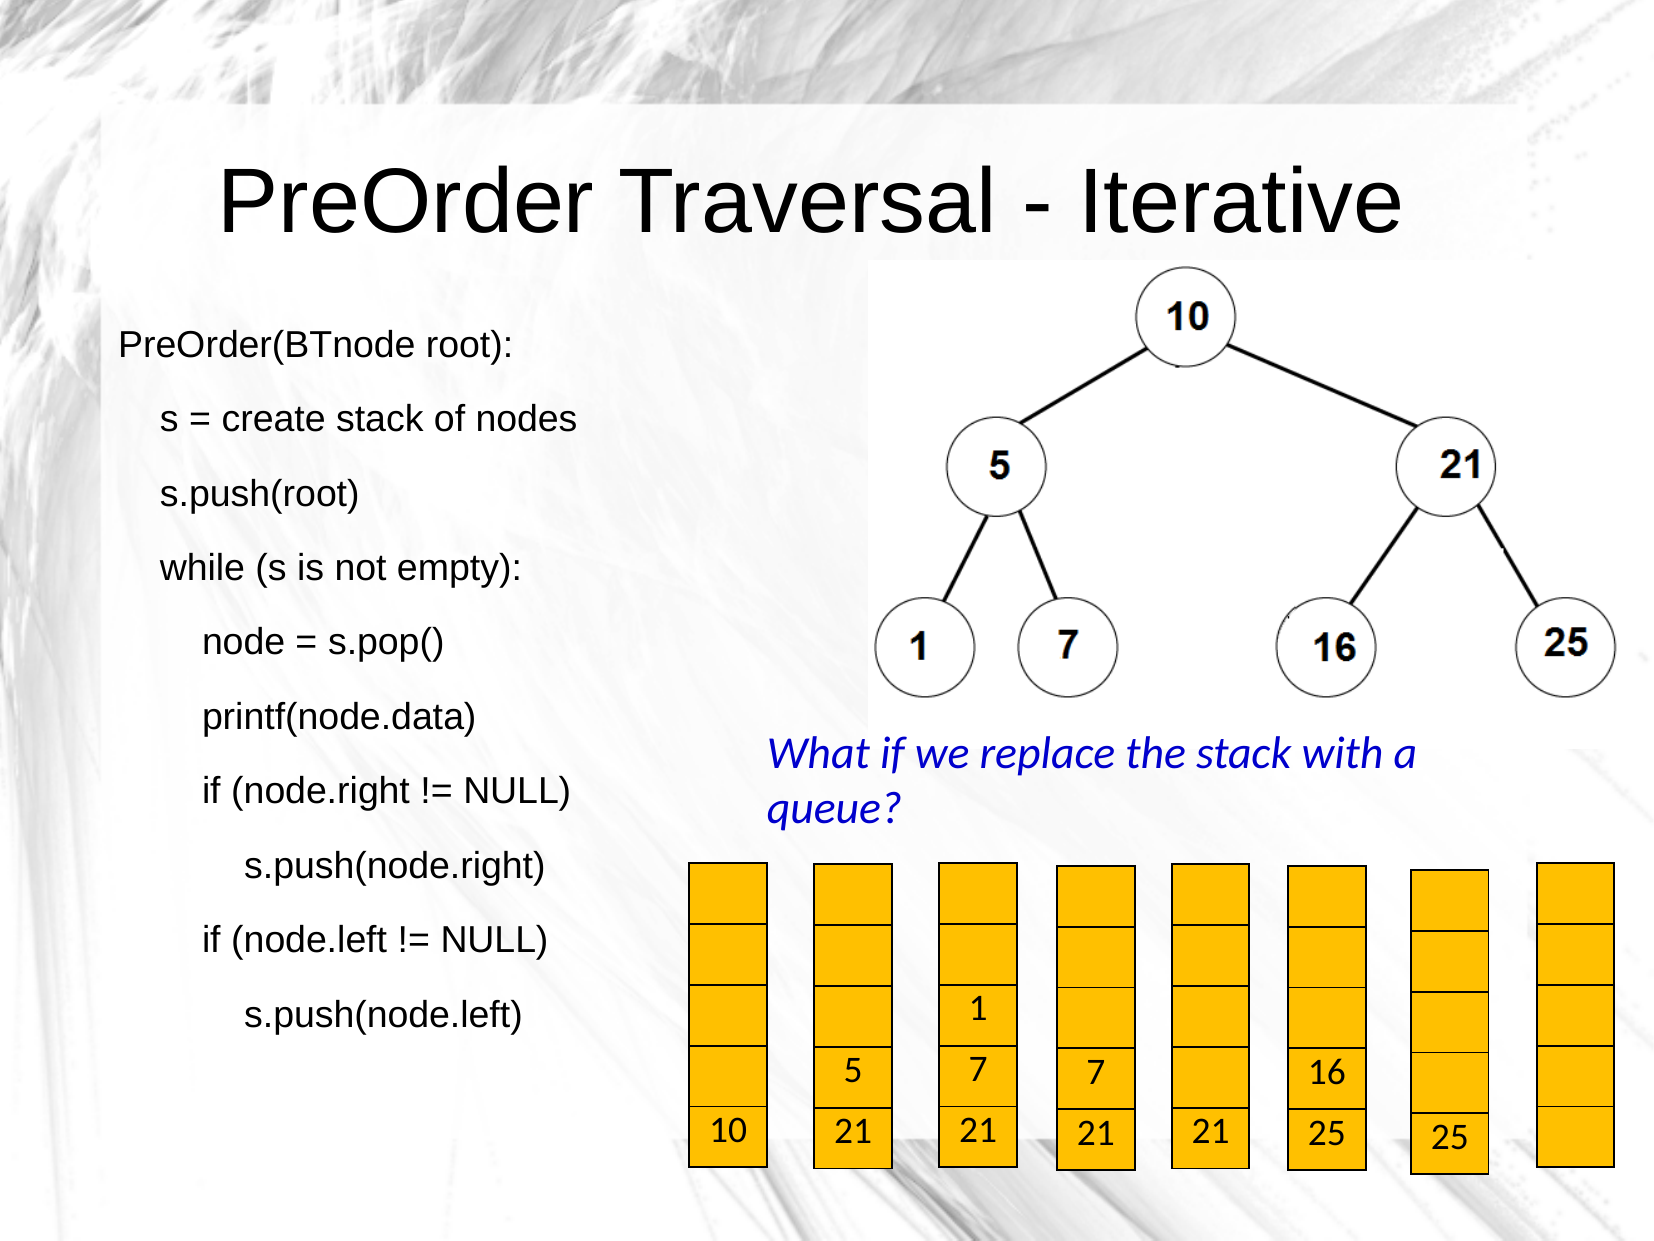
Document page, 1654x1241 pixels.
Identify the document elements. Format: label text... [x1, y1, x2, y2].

table_cell [1173, 1048, 1248, 1107]
table_cell [690, 925, 766, 984]
table_header [1538, 864, 1613, 923]
table_cell [1538, 986, 1613, 1045]
table_header [1289, 867, 1365, 926]
list PreOrder(BTnode root): s = create stack of nodes s.push(root) while (s is not empty): node = s.pop() printf(node.data) if (node.right != NULL) s.push(node.right) if (node.left != NULL) s.push(node.left) [118, 319, 1571, 1102]
table_cell [1289, 928, 1365, 987]
table_cell [1538, 1047, 1613, 1106]
table_cell [1173, 987, 1248, 1046]
table_cell [1538, 925, 1613, 984]
table_cell [940, 925, 1016, 984]
table_header [1058, 867, 1134, 926]
title PreOrder Traversal - Iterative [118, 112, 1506, 281]
table_cell 7 [940, 1047, 1016, 1106]
table_cell [1058, 928, 1134, 987]
table_header [1412, 871, 1488, 930]
table_header [815, 865, 891, 924]
picture [0, 0, 1654, 1241]
table_cell [1289, 988, 1365, 1047]
table_cell 21 [815, 1109, 891, 1168]
table_cell 16 [1289, 1049, 1365, 1108]
table_header [940, 864, 1016, 923]
table_cell [690, 986, 766, 1045]
table_cell [1412, 932, 1488, 991]
table_cell 1 [940, 986, 1016, 1045]
table_header [690, 864, 766, 923]
table_cell 5 [815, 1048, 891, 1107]
table_cell 21 [1058, 1110, 1134, 1169]
table_cell [690, 1047, 766, 1106]
table_cell 7 [1058, 1049, 1134, 1108]
table_cell [1412, 1053, 1488, 1112]
table_cell 10 [690, 1107, 766, 1166]
table_cell [815, 987, 891, 1046]
table_cell [1173, 926, 1248, 985]
table_cell [815, 926, 891, 985]
table_cell 25 [1412, 1114, 1488, 1173]
table_cell 25 [1289, 1110, 1365, 1169]
text_box What if we replace the stack with a queue? [752, 714, 1440, 840]
table_cell 21 [1173, 1109, 1248, 1168]
table_cell [1538, 1107, 1613, 1166]
table_cell [1058, 988, 1134, 1047]
table_cell [1412, 993, 1488, 1052]
table_header [1173, 865, 1248, 924]
table_cell 21 [940, 1107, 1016, 1166]
